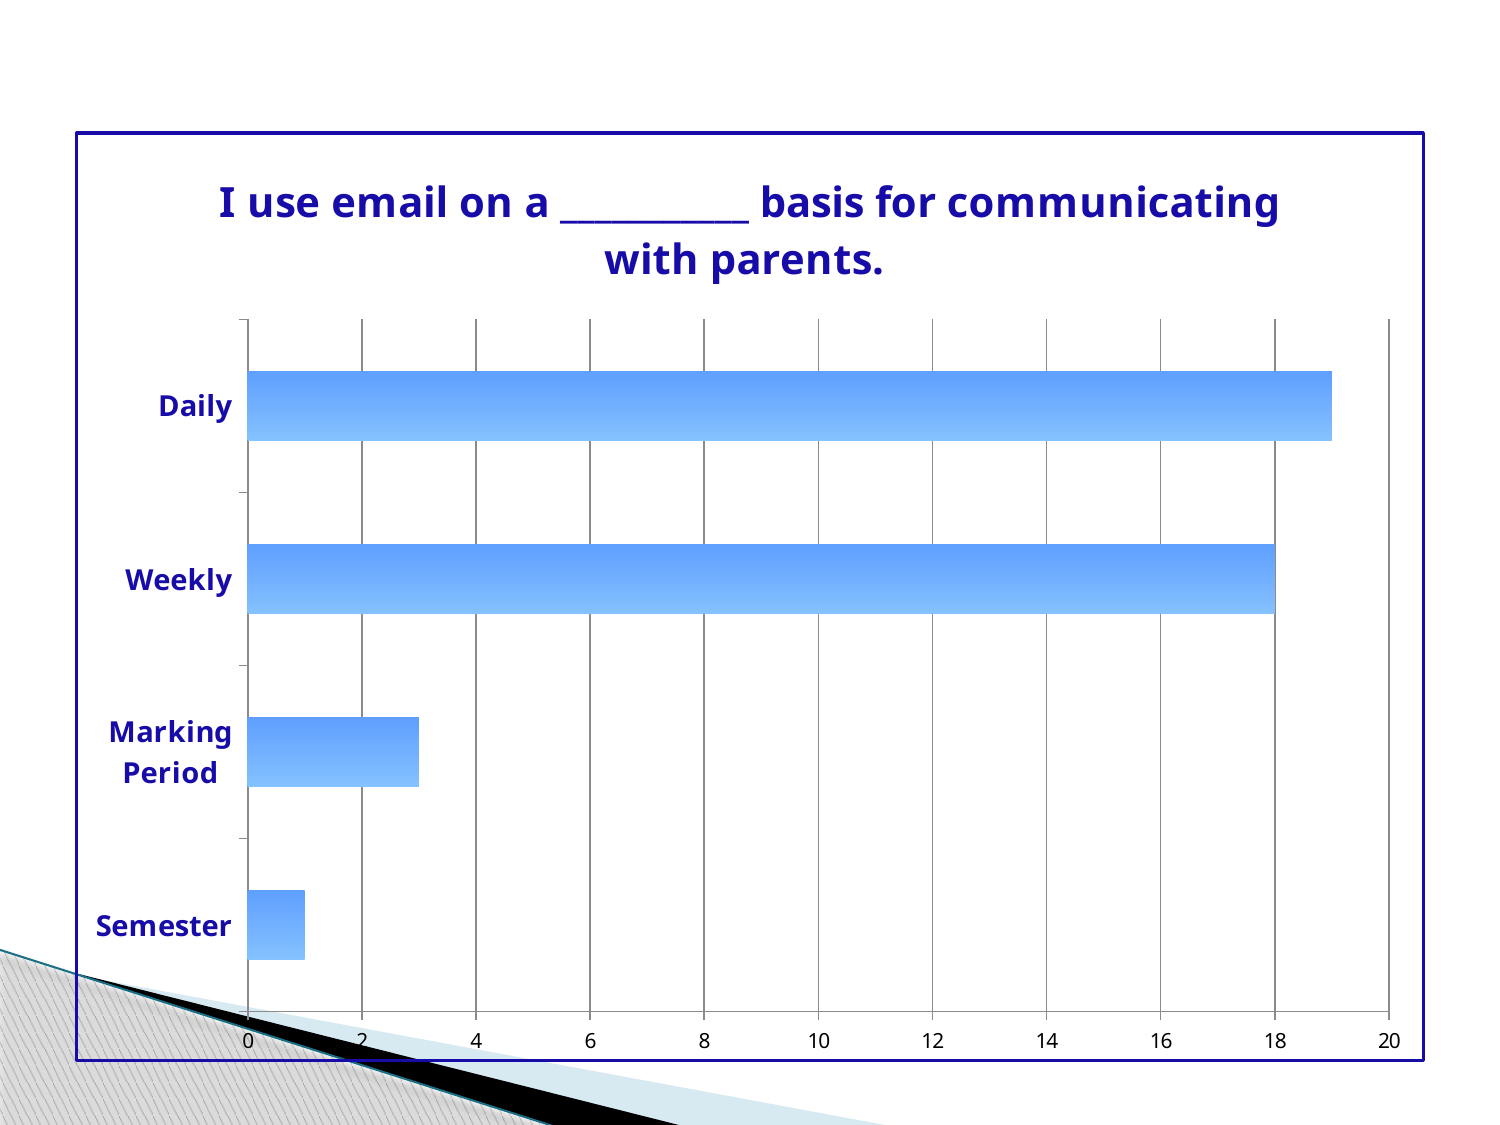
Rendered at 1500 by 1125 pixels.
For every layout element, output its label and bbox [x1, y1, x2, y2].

chart [74, 131, 1426, 1063]
